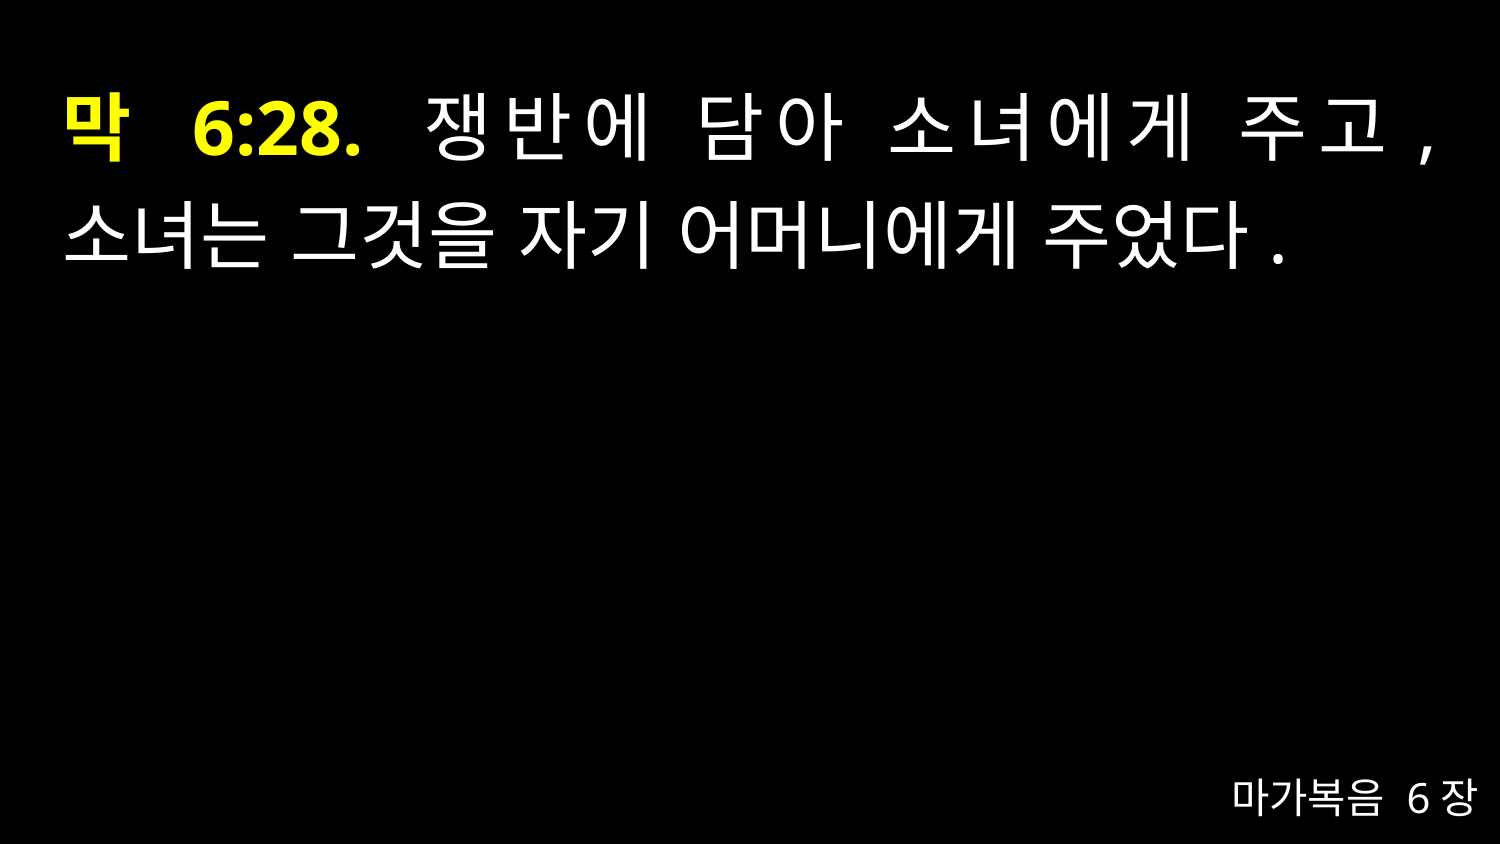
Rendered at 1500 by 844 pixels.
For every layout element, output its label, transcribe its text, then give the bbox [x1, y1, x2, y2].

subtitle 마가복음 6장 [916, 770, 1500, 844]
title 막 6:28. 쟁반에 담아 소녀에게 주고, 소녀는 그것을 자기 어머니에게 주었다. [0, 0, 1500, 844]
